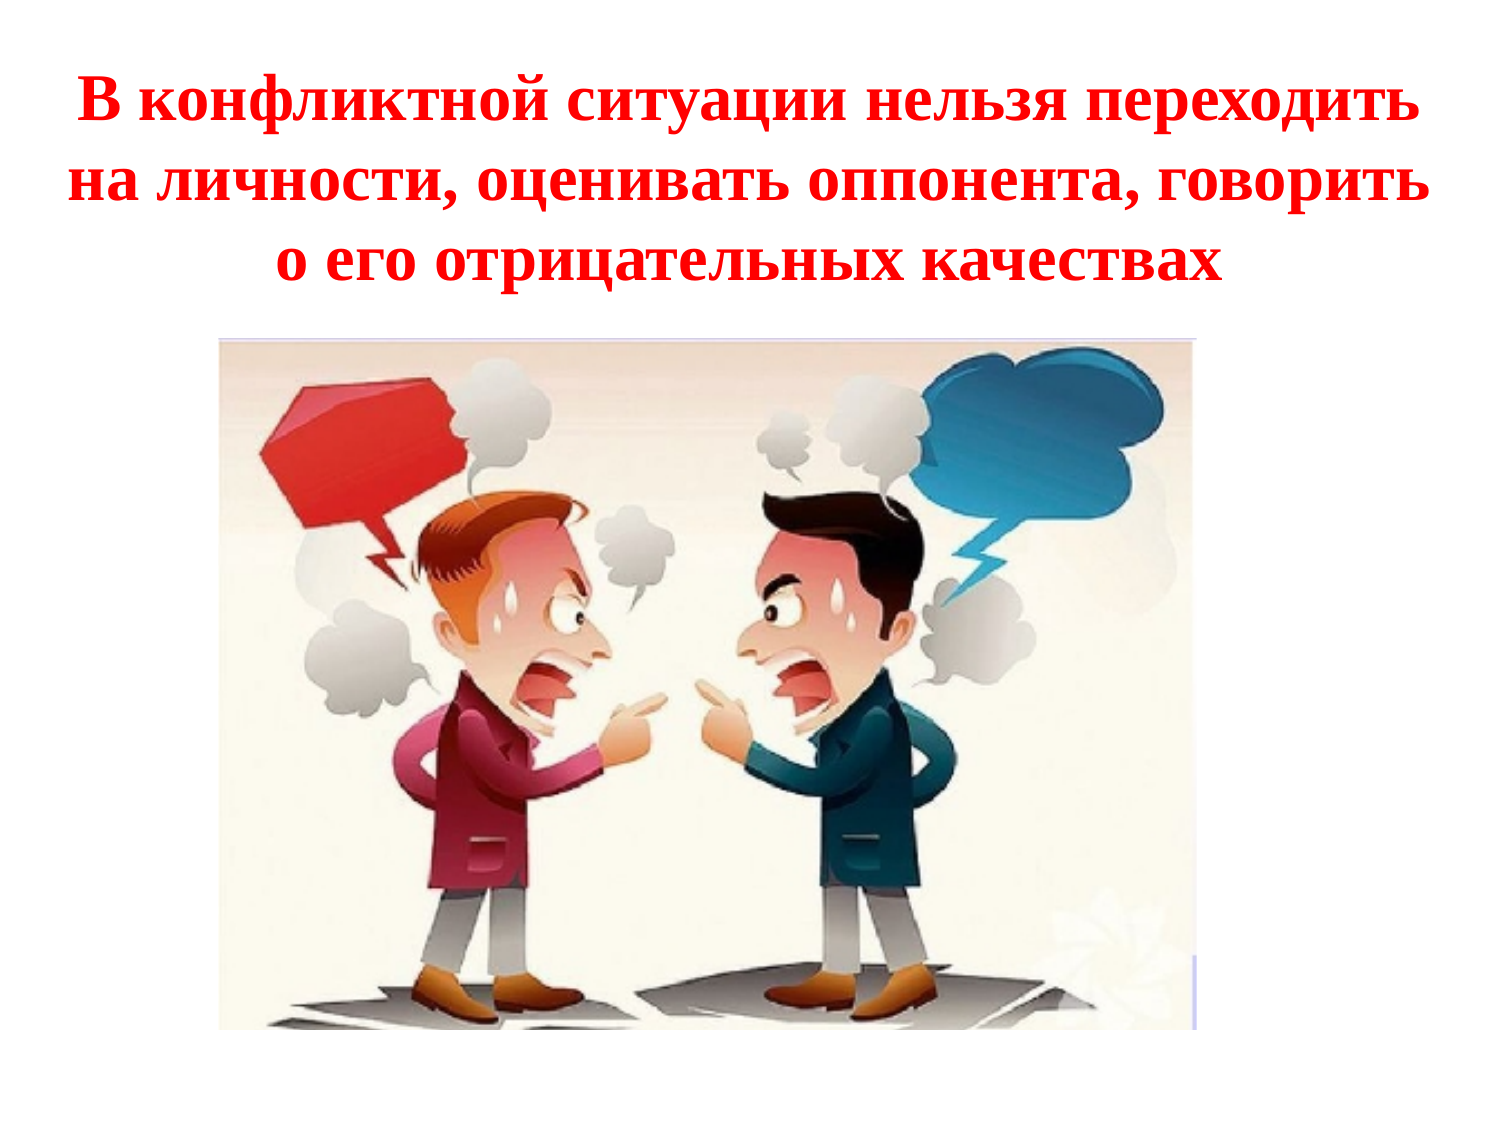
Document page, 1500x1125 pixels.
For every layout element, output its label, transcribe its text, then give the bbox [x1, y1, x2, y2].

title В конфликтной ситуации нельзя переходить на личности, оценивать оппонента, говорить о его отрицательных качествах [41, 45, 1459, 303]
picture [218, 337, 1197, 1030]
